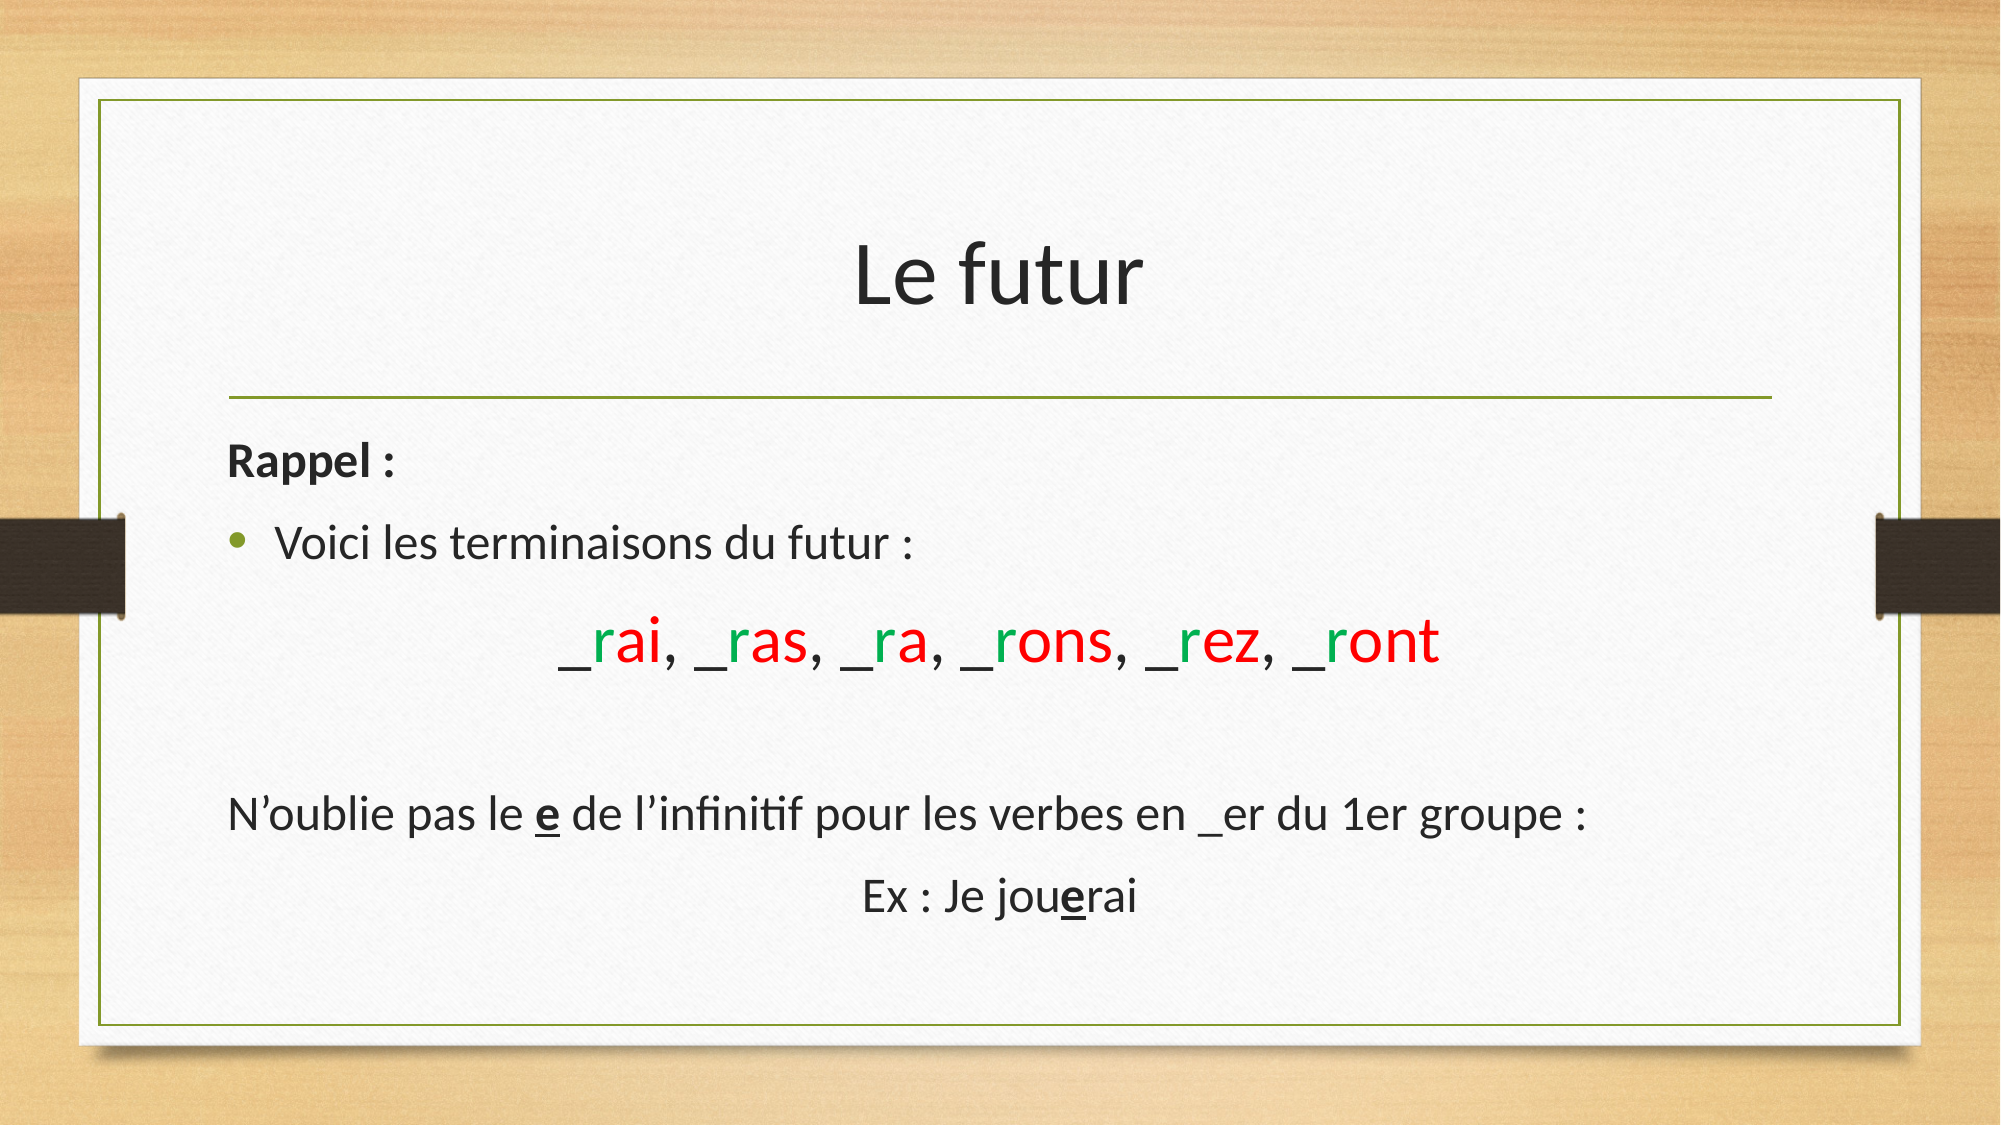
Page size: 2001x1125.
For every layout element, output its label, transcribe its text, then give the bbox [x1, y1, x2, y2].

list Rappel : Voici les terminaisons du futur : _rai, _ras, _ra, _rons, _rez, _ront N’oublie pas le e de l’infinitif pour les verbes en _er du 1er groupe : Ex : Je jouerai [212, 419, 1788, 964]
picture [0, 0, 2001, 1125]
title Le futur [212, 161, 1788, 375]
